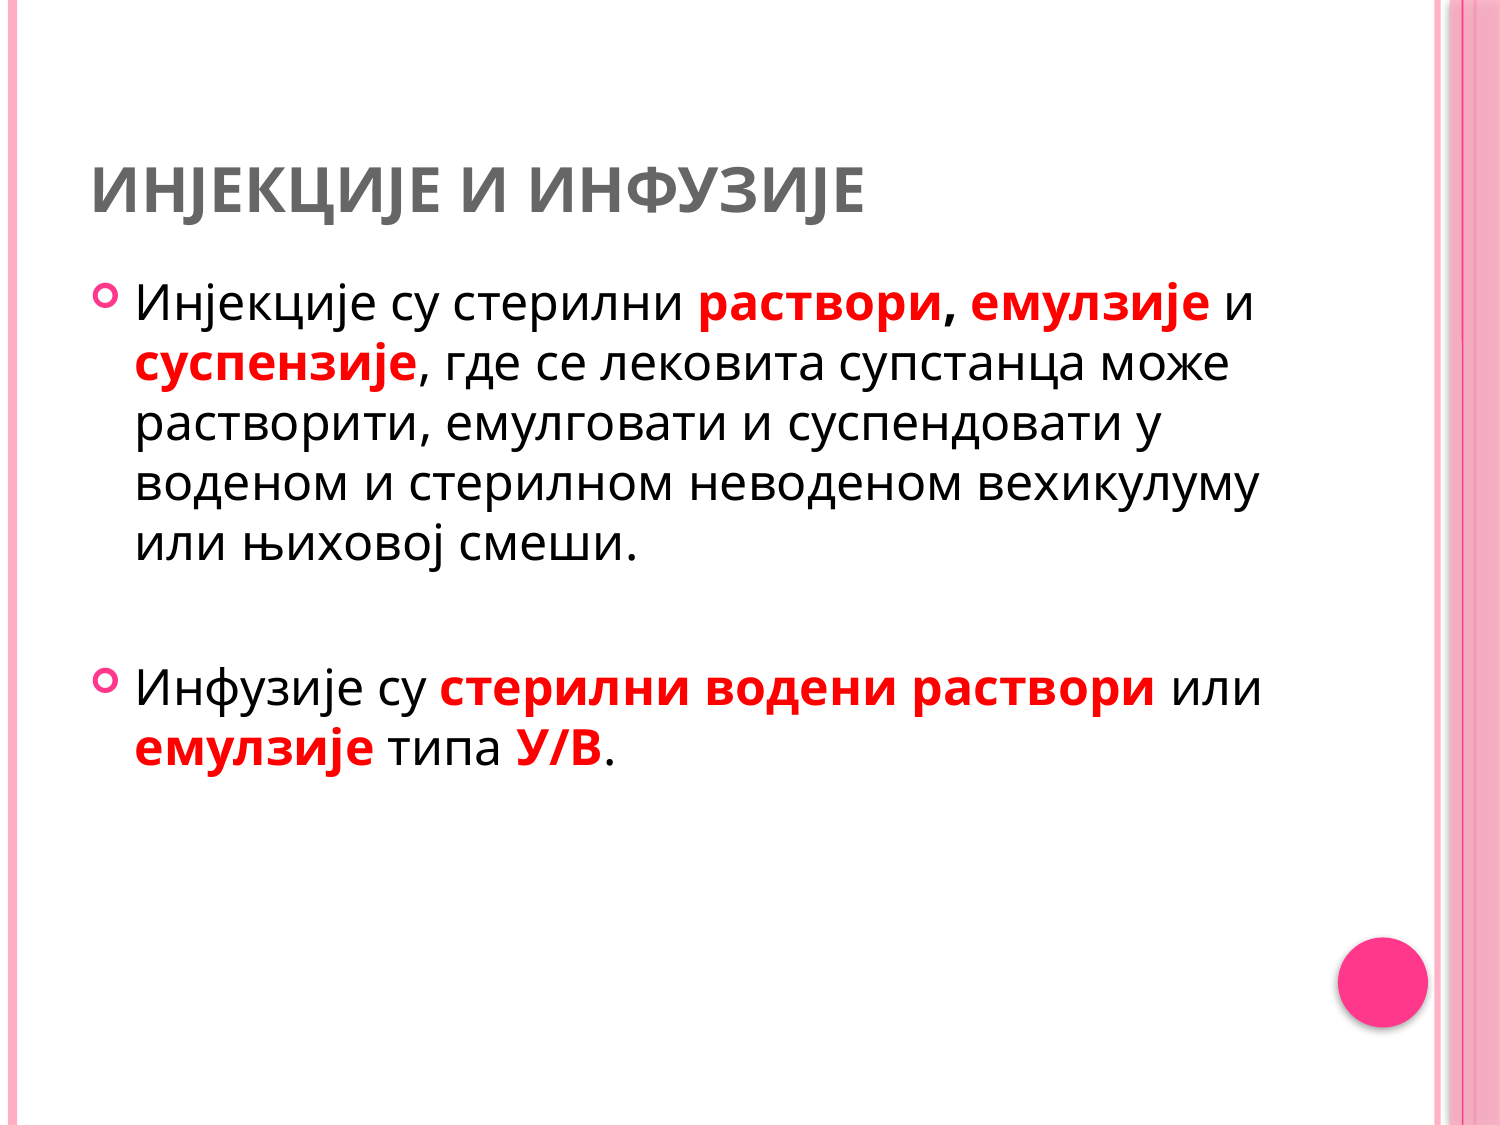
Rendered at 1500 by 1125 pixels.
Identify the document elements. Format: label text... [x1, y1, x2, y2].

title Инјекције и инфузије [75, 45, 1300, 233]
list Инјекције су стерилни раствори, емулзије и суспензије, где се лековита супстанца може растворити, емулговати и суспендовати у воденом и стерилном неводеном вехикулуму или њиховој смеши. Инфузије су стерилни водени раствори или емулзије типа У/В. [75, 262, 1300, 1062]
